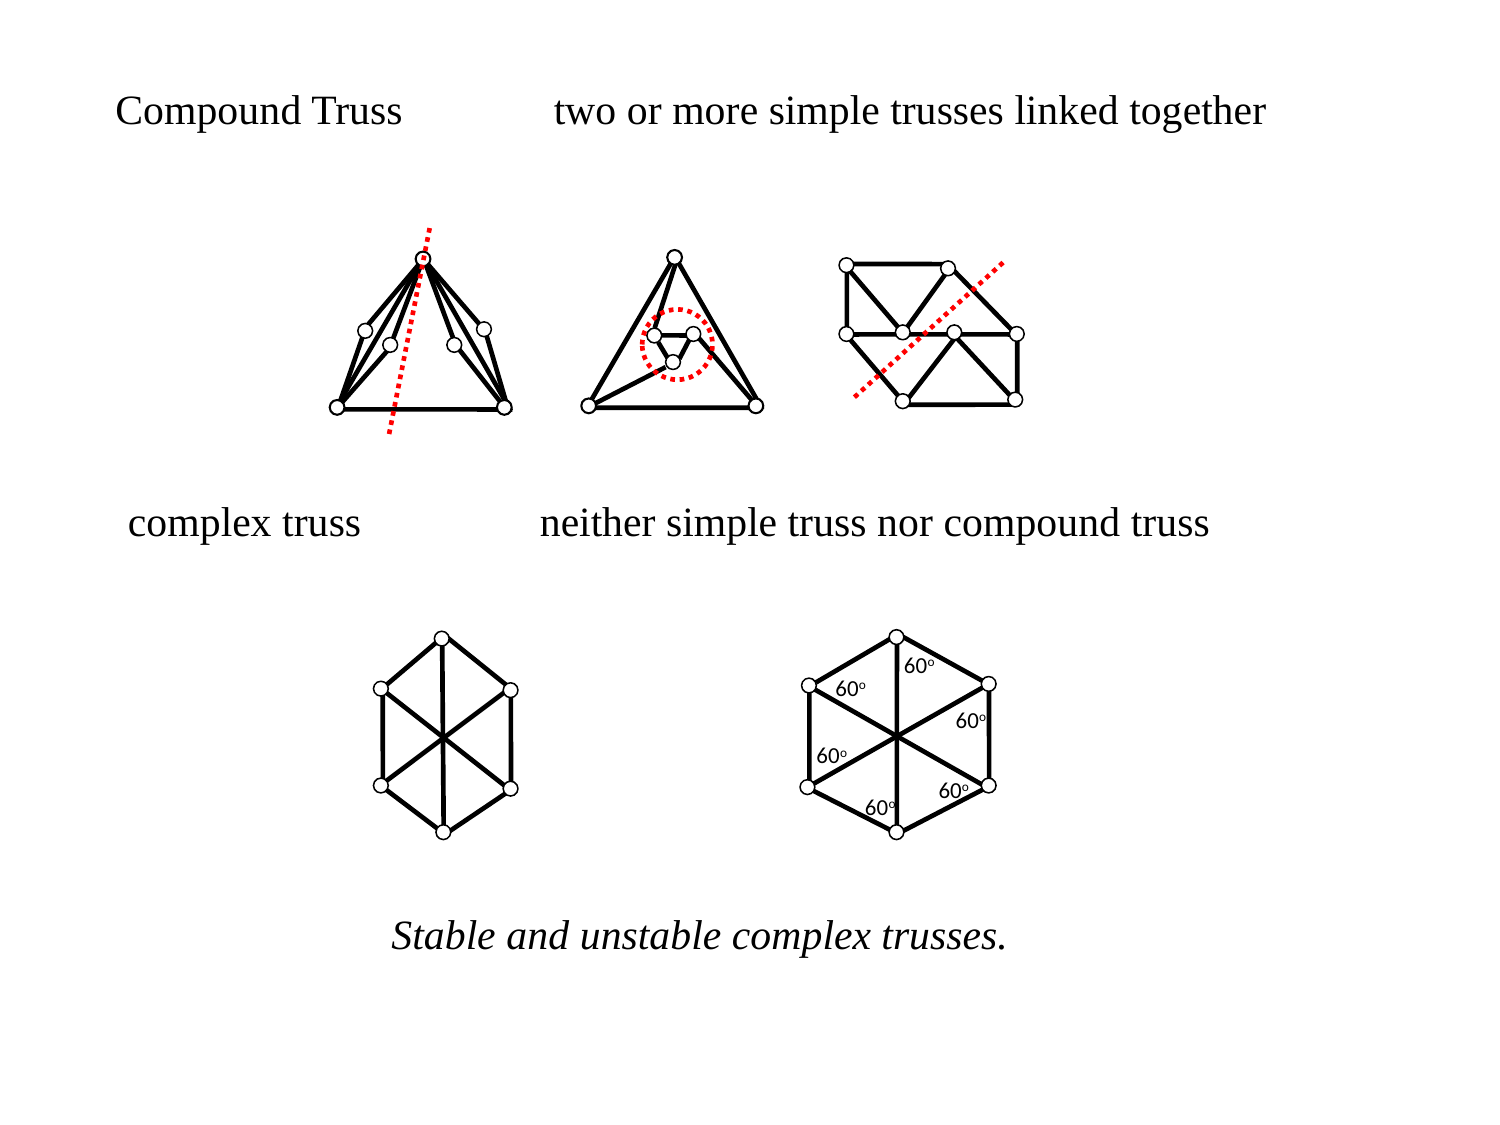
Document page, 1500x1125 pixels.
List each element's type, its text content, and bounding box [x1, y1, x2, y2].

text_box [889, 828, 904, 840]
text_box 60o [889, 643, 986, 686]
text_box [667, 249, 683, 265]
text_box [446, 337, 462, 353]
text_box [839, 257, 854, 273]
text_box Compound Truss [100, 75, 418, 140]
text_box [748, 398, 764, 414]
text_box [496, 399, 512, 415]
text_box [373, 681, 389, 697]
text_box [895, 324, 911, 340]
text_box neither simple truss nor compound truss [525, 487, 1388, 553]
text_box [800, 779, 815, 795]
text_box [434, 631, 450, 647]
text_box two or more simple trusses linked together [538, 75, 1282, 140]
text_box Stable and unstable complex trusses. [376, 900, 1024, 965]
text_box [895, 393, 911, 409]
text_box 60o [940, 697, 1043, 740]
text_box [940, 260, 956, 276]
text_box [801, 678, 817, 693]
text_box [415, 251, 431, 267]
text_box [435, 824, 451, 840]
text_box [382, 337, 398, 353]
text_box 60o [820, 666, 900, 709]
text_box [889, 629, 904, 643]
text_box [946, 324, 962, 340]
text_box [839, 326, 854, 342]
text_box [1009, 326, 1025, 342]
text_box [373, 778, 389, 793]
text_box [503, 682, 518, 698]
text_box [981, 676, 997, 692]
text_box [642, 309, 713, 380]
text_box 60o [923, 767, 1018, 811]
text_box [357, 323, 373, 339]
text_box [476, 321, 492, 337]
text_box complex truss [113, 487, 377, 553]
text_box [503, 781, 518, 797]
text_box [581, 398, 597, 414]
text_box 60o [801, 733, 895, 776]
text_box [1007, 392, 1023, 408]
text_box 60o [849, 785, 932, 828]
text_box [329, 399, 345, 415]
